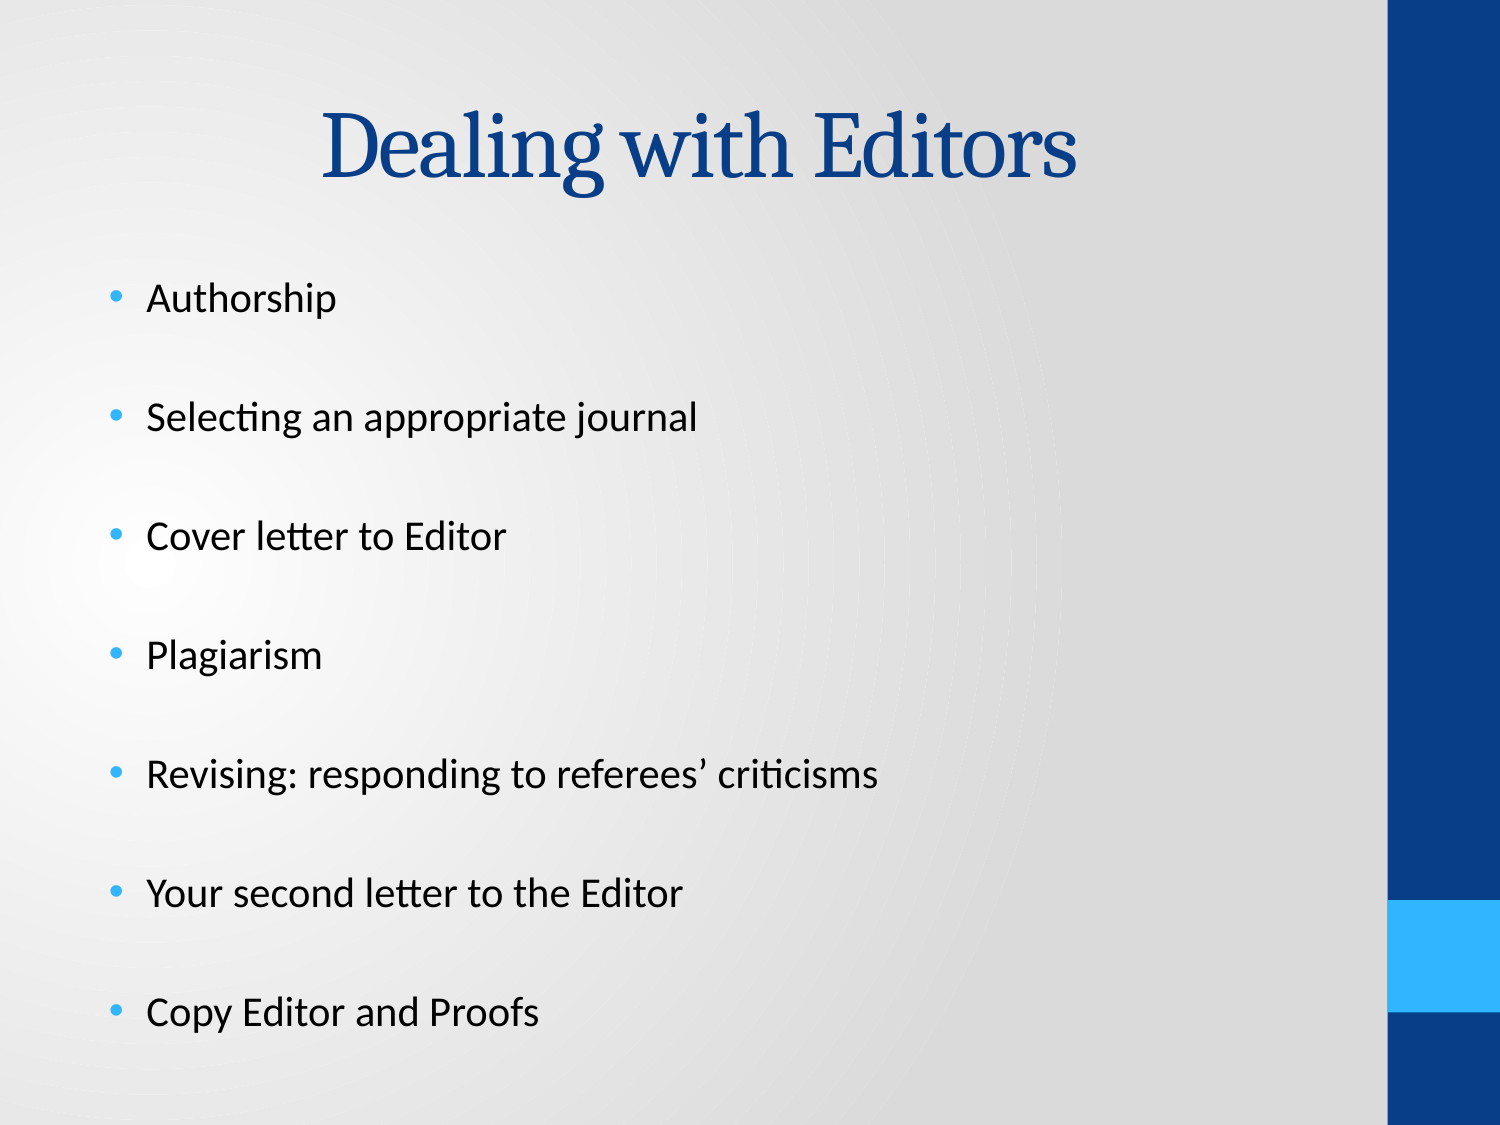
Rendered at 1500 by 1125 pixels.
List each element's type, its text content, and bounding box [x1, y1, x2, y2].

title Dealing with Editors [75, 45, 1325, 233]
list Authorship Selecting an appropriate journal Cover letter to Editor Plagiarism Revising: responding to referees’ criticisms Your second letter to the Editor Copy Editor and Proofs [75, 262, 1325, 1050]
